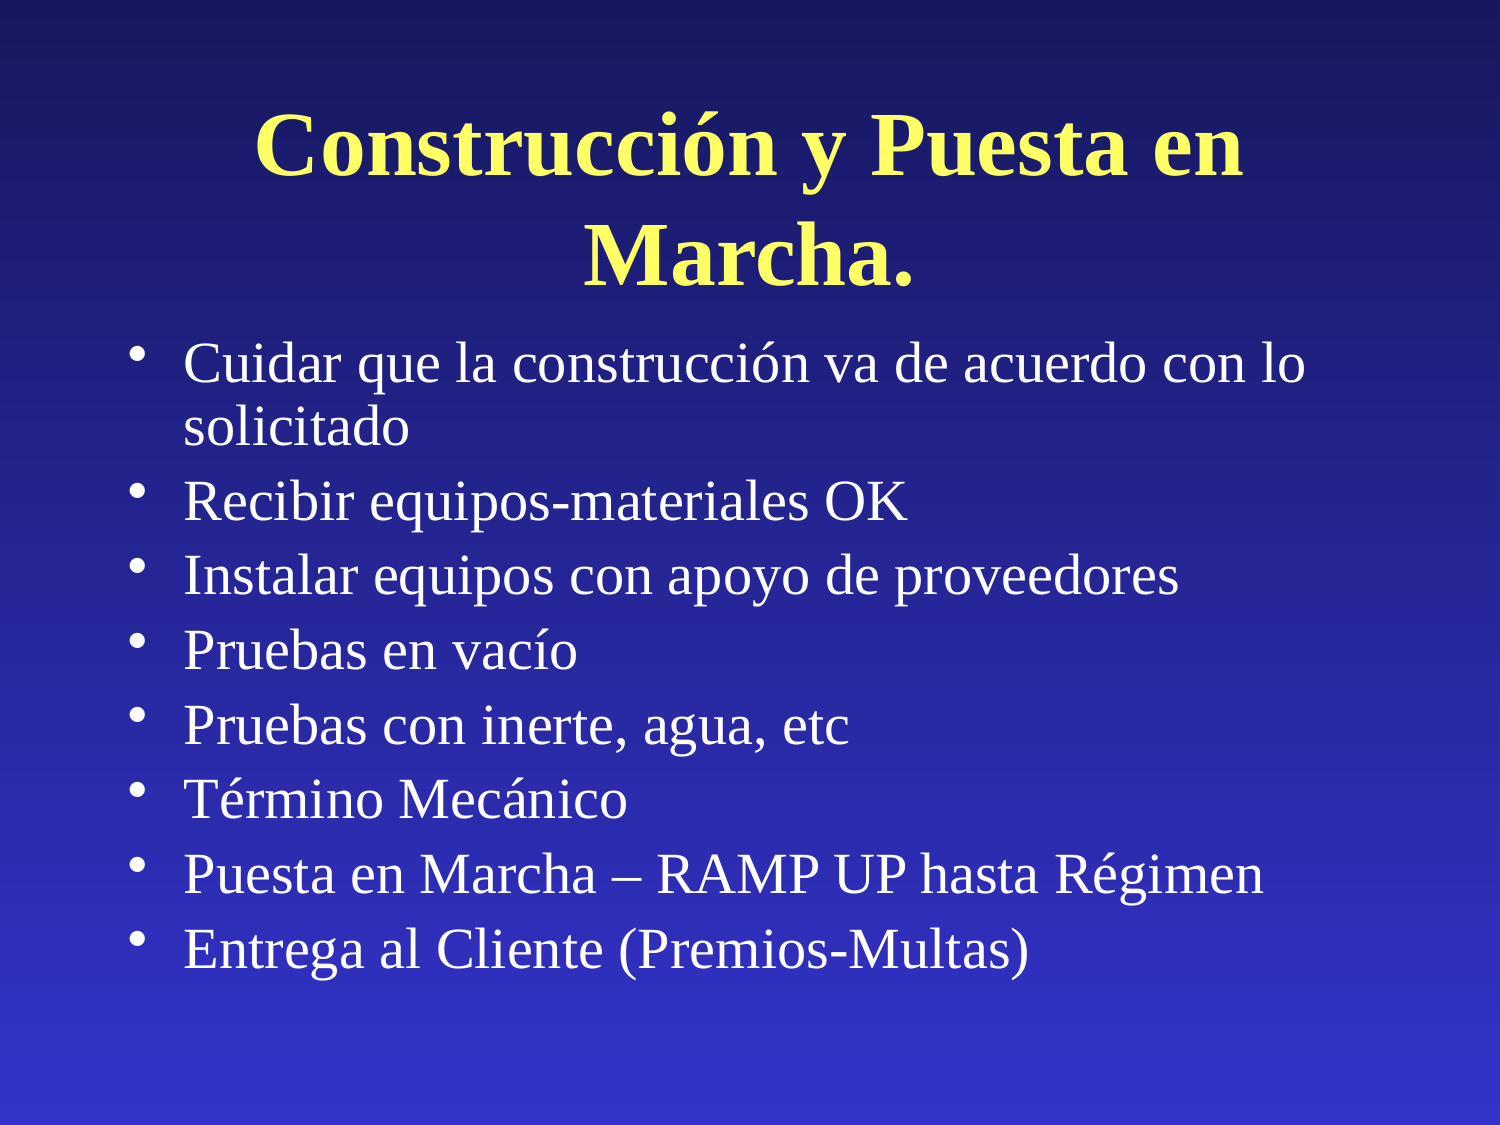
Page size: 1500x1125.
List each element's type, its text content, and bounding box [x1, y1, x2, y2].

title Construcción y Puesta en Marcha. [112, 99, 1388, 288]
list Cuidar que la construcción va de acuerdo con lo solicitado Recibir equipos-materiales OK Instalar equipos con apoyo de proveedores Pruebas en vacío Pruebas con inerte, agua, etc Término Mecánico Puesta en Marcha – RAMP UP hasta Régimen Entrega al Cliente (Premios-Multas) [112, 324, 1388, 1001]
